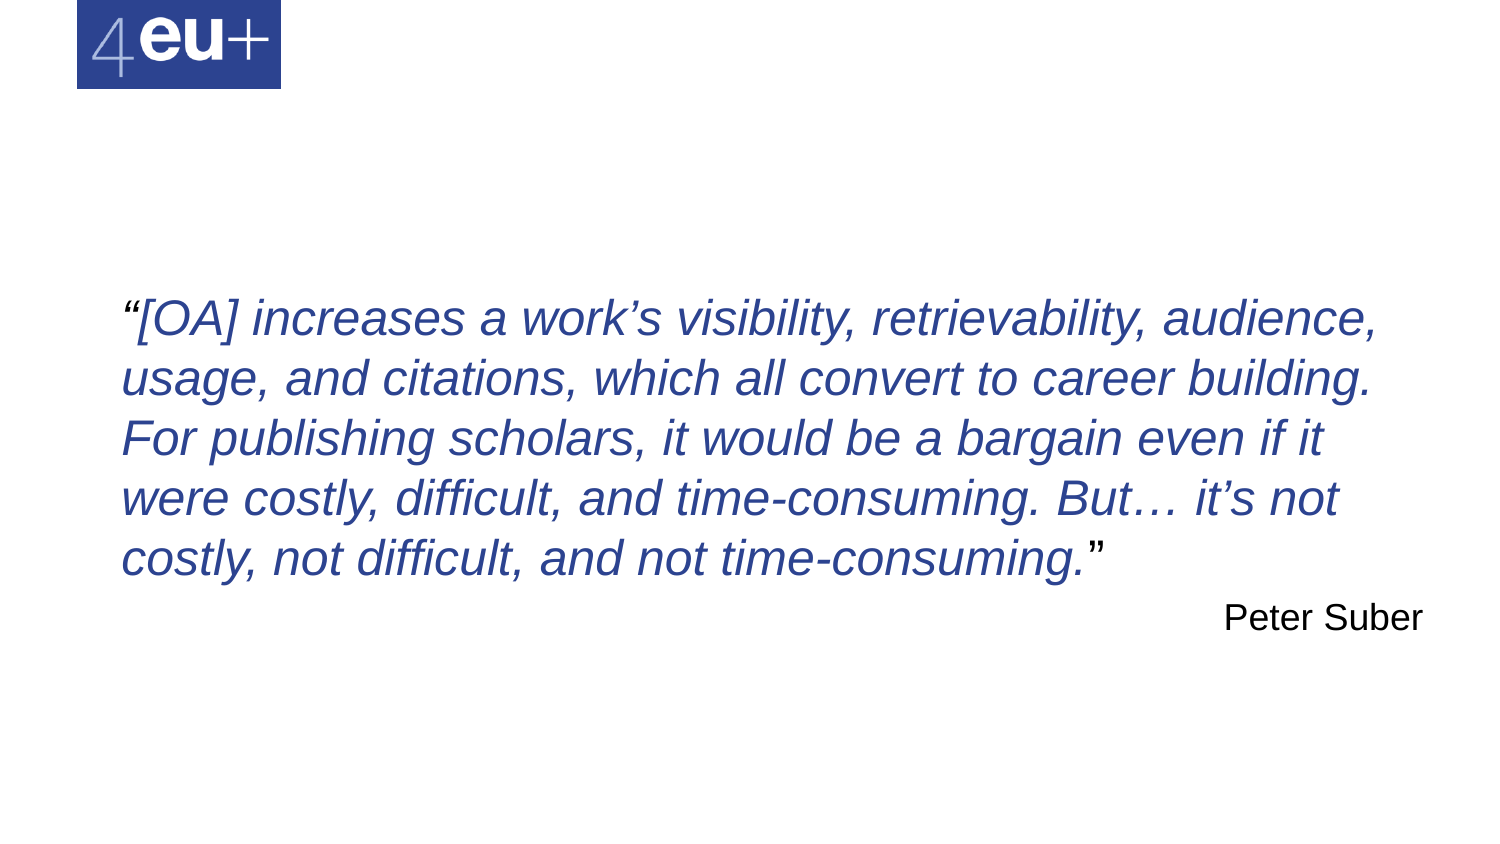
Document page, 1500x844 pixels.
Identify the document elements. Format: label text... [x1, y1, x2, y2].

picture [77, 0, 281, 89]
list “[OA] increases a work’s visibility, retrievability, audience, usage, and citations, which all convert to career building. For publishing scholars, it would be a bargain even if it were costly, difficult, and time-consuming. But… it’s not costly, not difficult, and not time-consuming.” Peter Suber [62, 277, 1439, 753]
